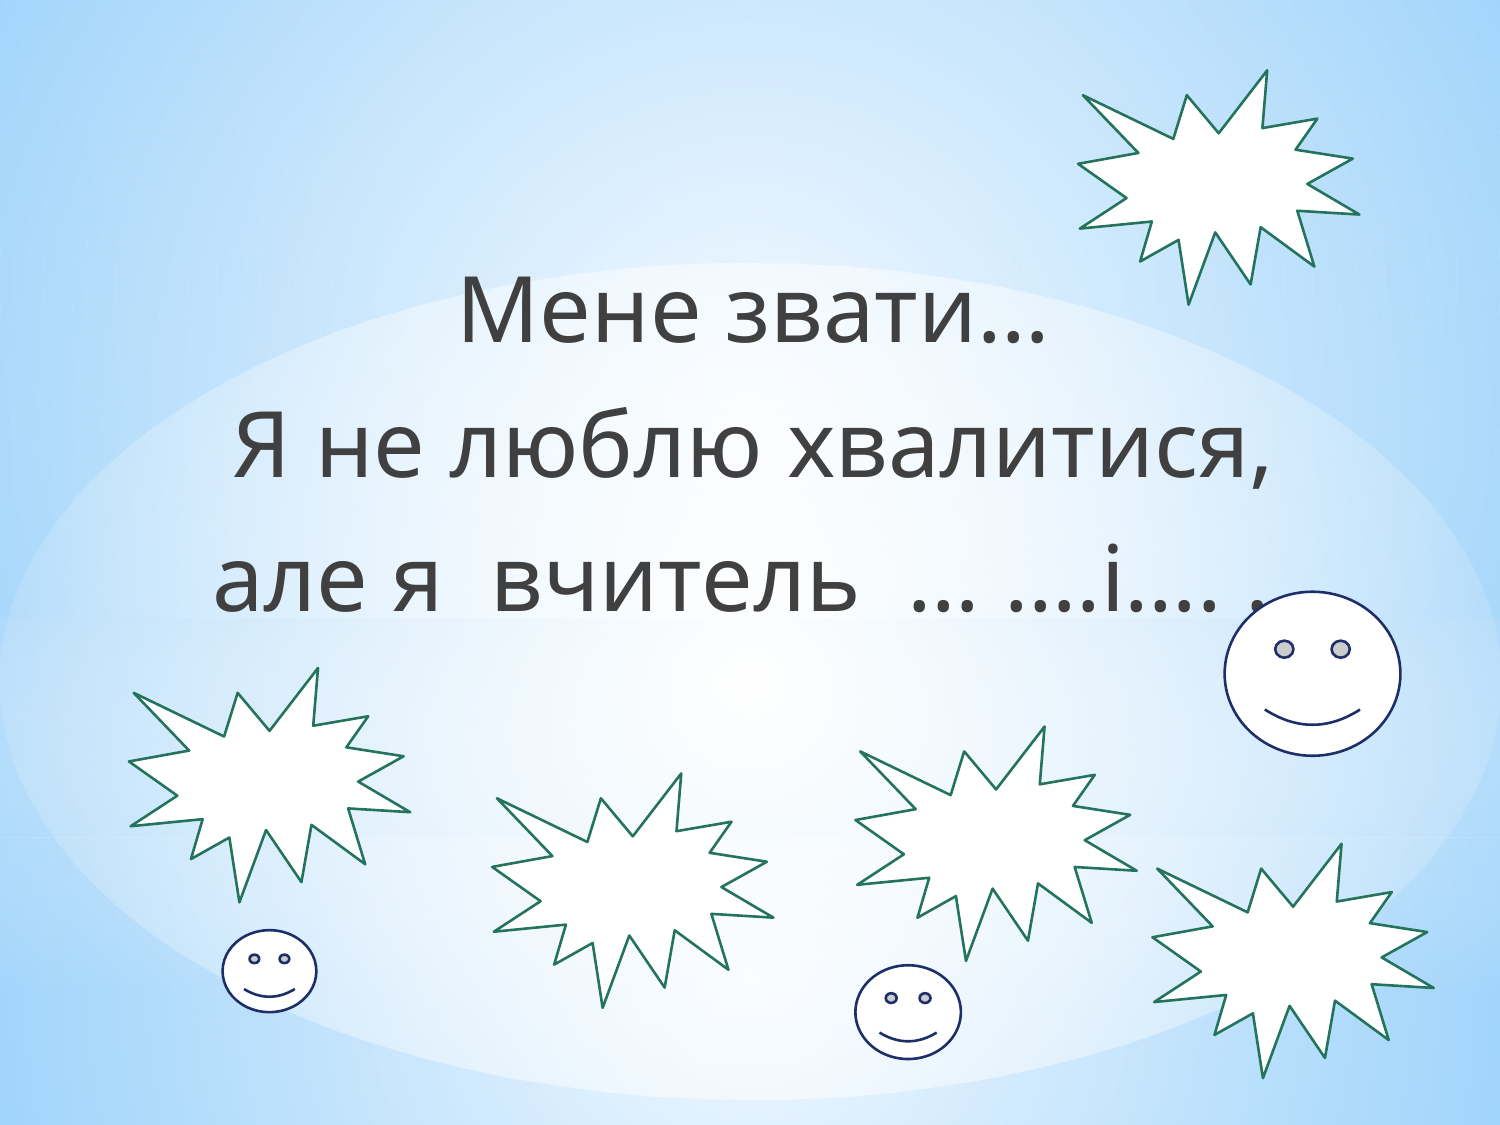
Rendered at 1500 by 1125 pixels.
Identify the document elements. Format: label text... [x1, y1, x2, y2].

text_box [127, 666, 412, 904]
text_box [490, 772, 775, 1010]
text_box [1076, 69, 1361, 307]
text_box [1151, 842, 1435, 1080]
text_box [1223, 590, 1402, 758]
text_box [854, 725, 1138, 963]
text_box [854, 963, 963, 1061]
text_box [221, 928, 318, 1014]
list Мене звати… Я не люблю хвалитися, але я вчитель … ….і…. … [75, 93, 1425, 1005]
